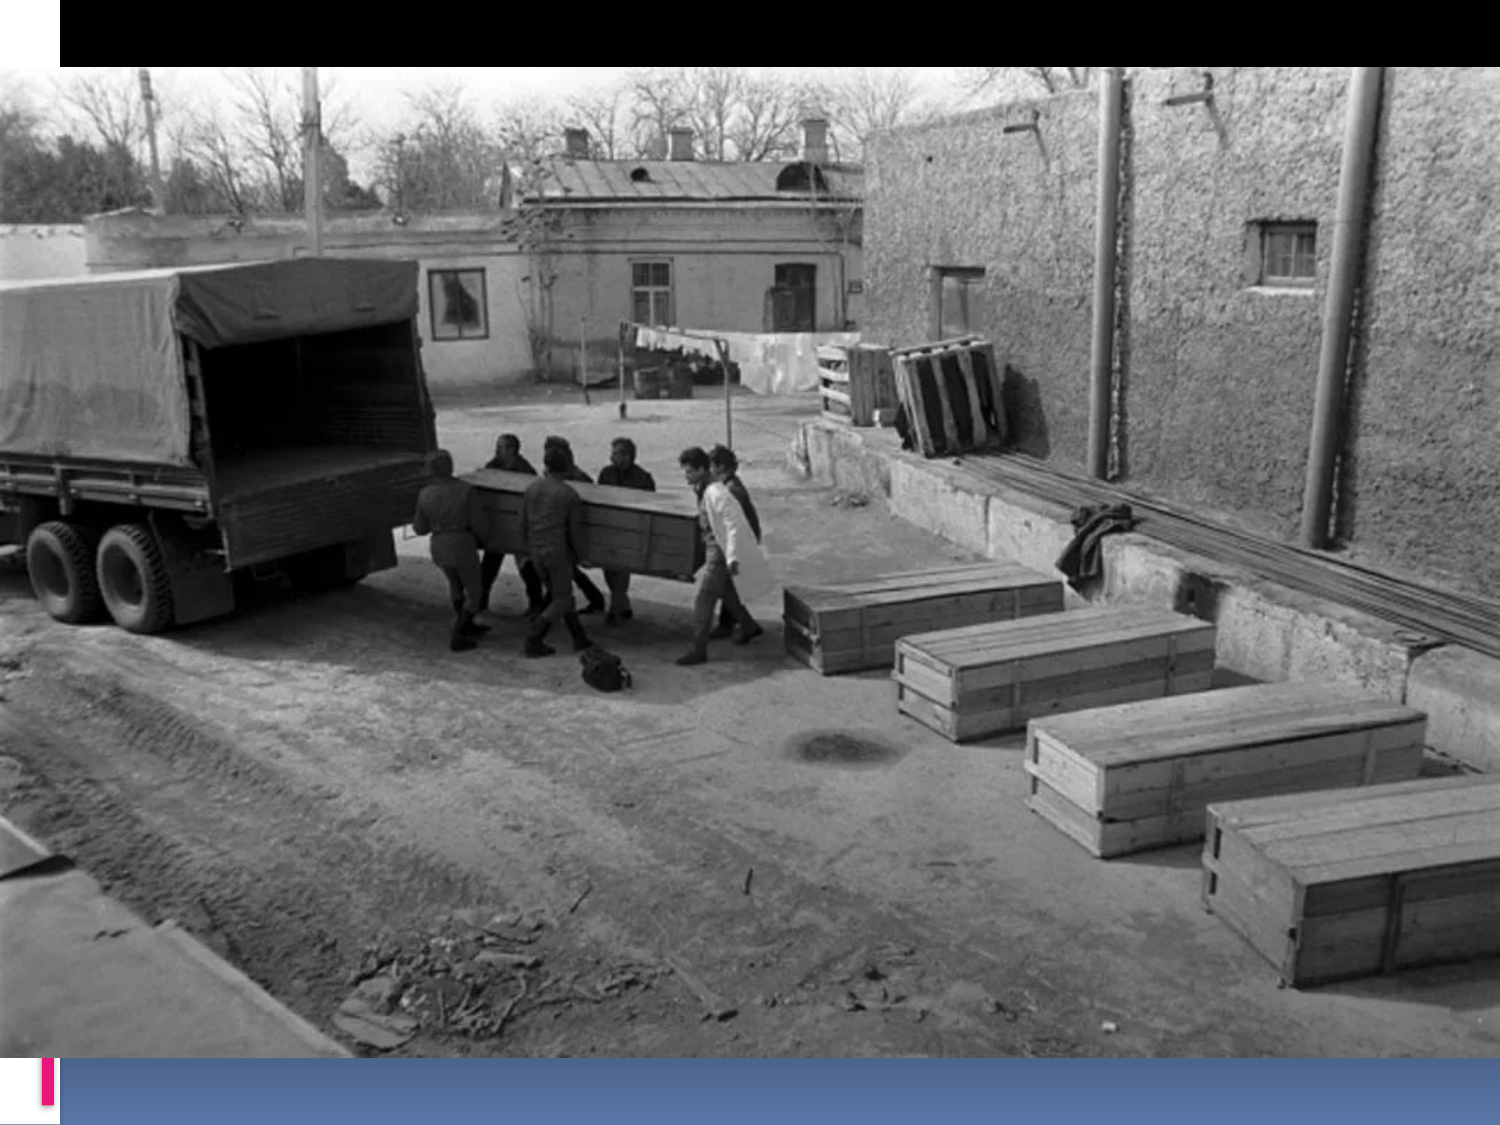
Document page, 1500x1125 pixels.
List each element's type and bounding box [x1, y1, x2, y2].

picture [0, 66, 1500, 1058]
